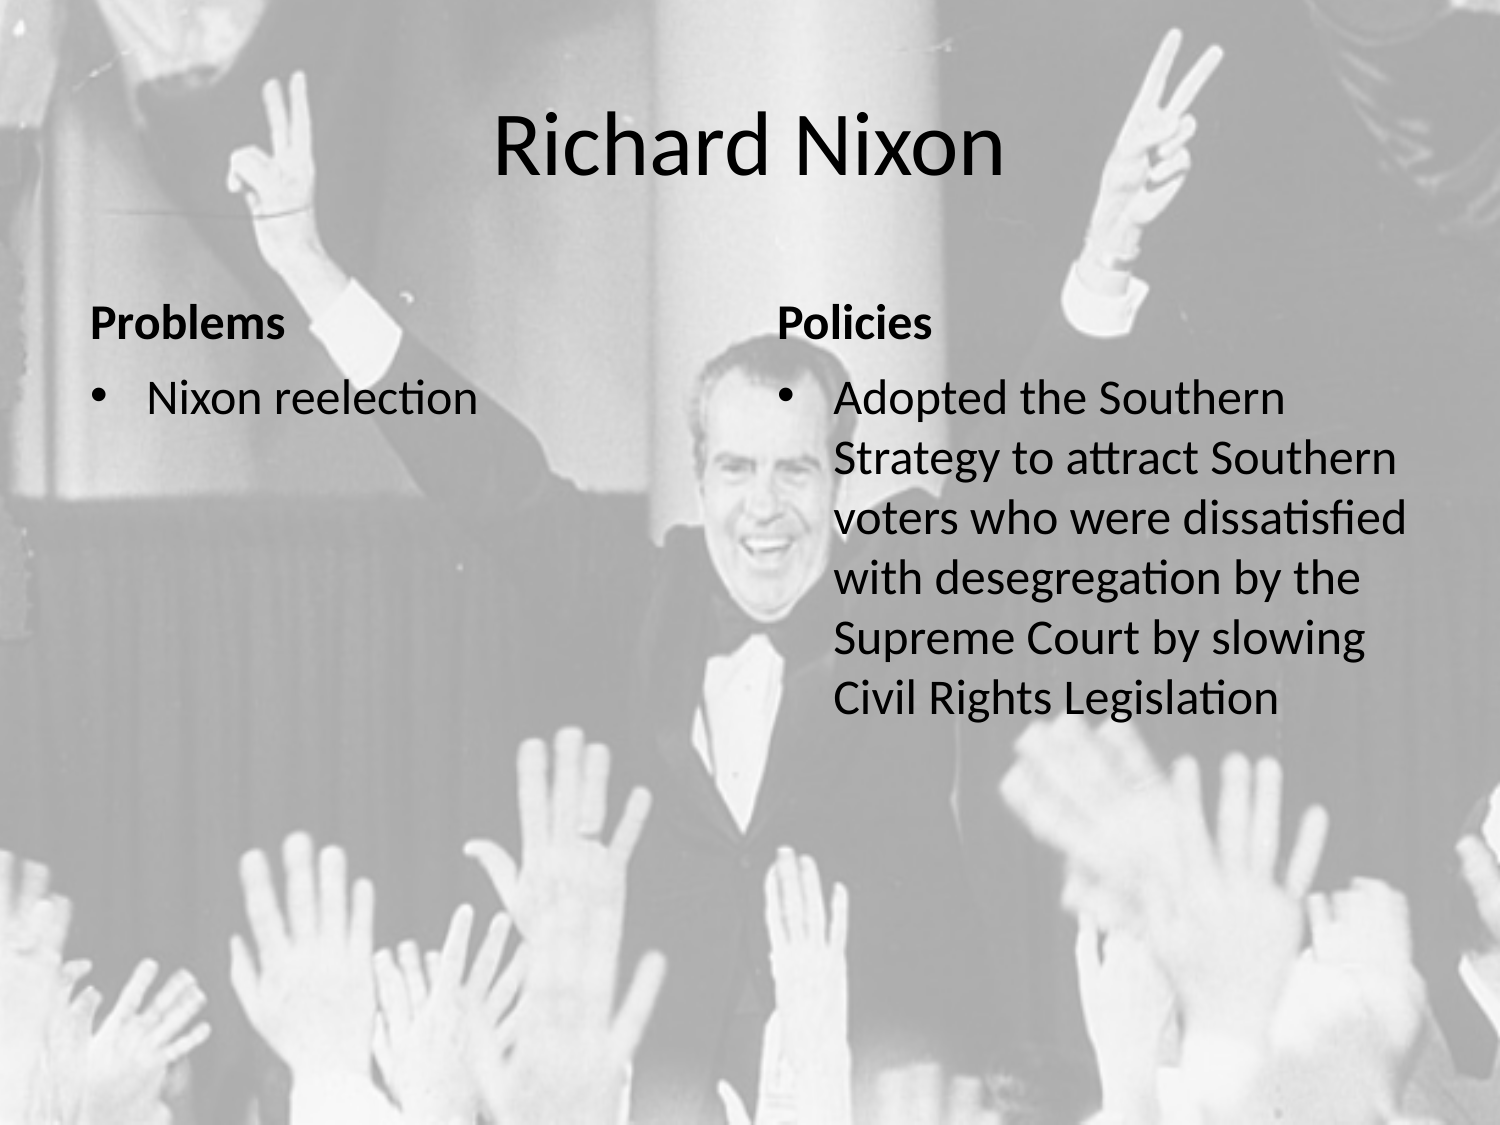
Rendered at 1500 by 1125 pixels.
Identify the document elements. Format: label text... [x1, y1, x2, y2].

title Richard Nixon [75, 45, 1425, 233]
list Adopted the Southern Strategy to attract Southern voters who were dissatisfied with desegregation by the Supreme Court by slowing Civil Rights Legislation [761, 356, 1425, 1005]
list Problems [75, 251, 738, 356]
list Policies [761, 251, 1425, 356]
list Nixon reelection [75, 356, 738, 1005]
